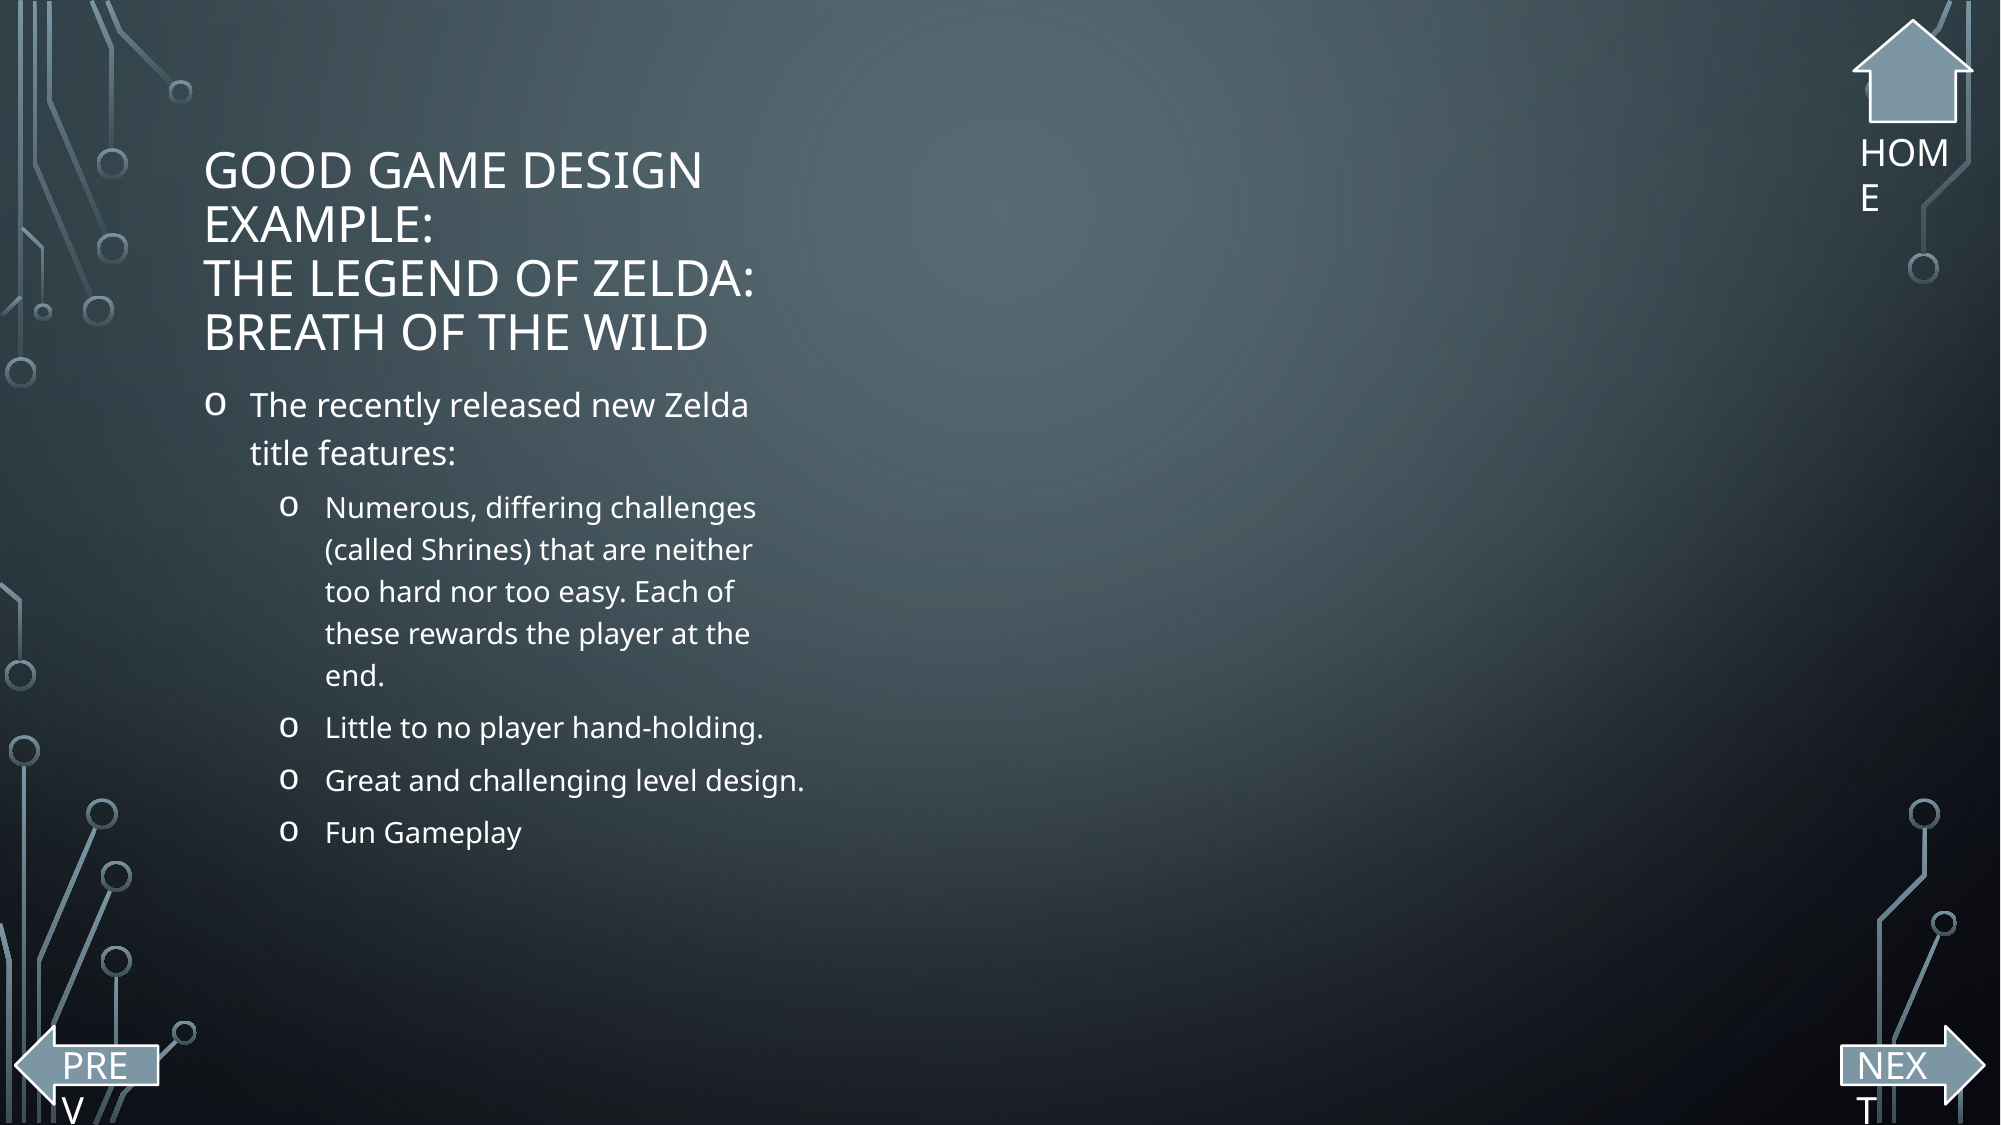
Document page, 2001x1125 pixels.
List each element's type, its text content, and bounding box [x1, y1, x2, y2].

text_box [1944, 1024, 1956, 1034]
text_box NEXT [1841, 1034, 1958, 1125]
text_box PREV [46, 1034, 159, 1125]
title Good Game Design Example: THE Legend of Zelda: Breath of the Wild [188, 99, 821, 369]
text_box [14, 1024, 56, 1099]
text_box HOME [1844, 121, 1982, 227]
list The recently released new Zelda title features: Numerous, differing challenges (called Shrines) that are neither too hard nor too easy. Each of these rewards the player at the end. Little to no player hand-holding. Great and challenging level design. Fun Gameplay [188, 369, 821, 950]
text_box [1958, 1036, 1986, 1094]
text_box [1852, 19, 1974, 121]
